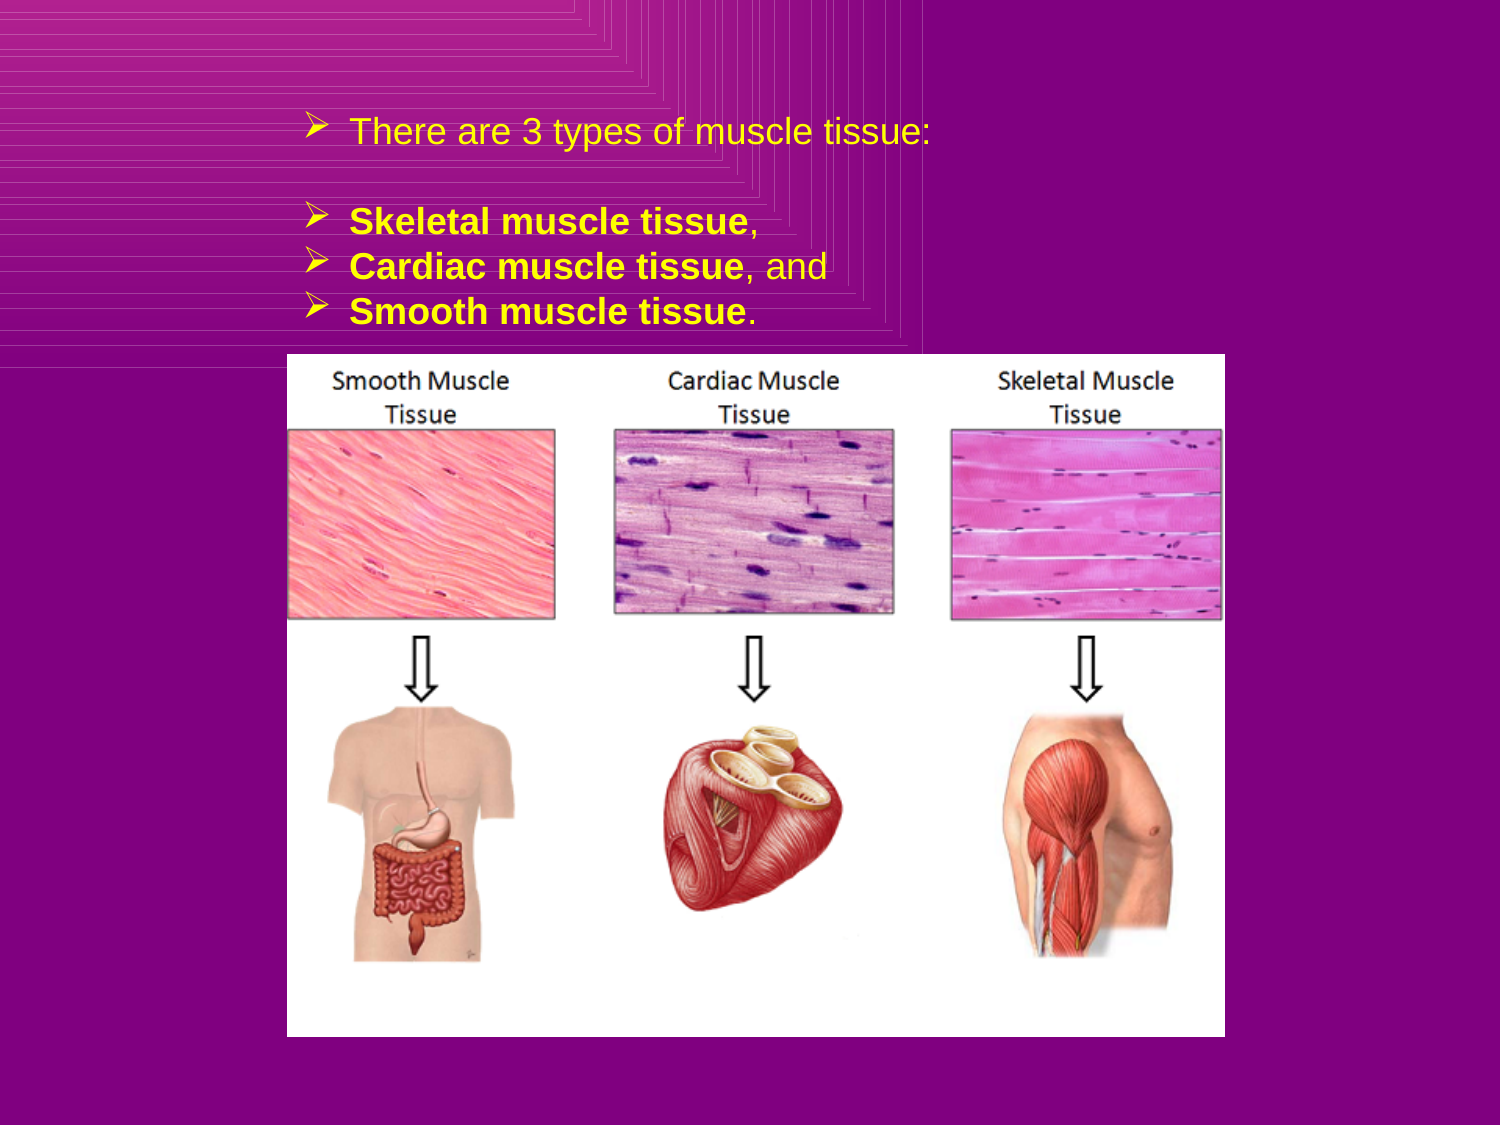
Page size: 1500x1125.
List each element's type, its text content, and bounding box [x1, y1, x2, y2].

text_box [287, 354, 1226, 1037]
text_box There are 3 types of muscle tissue: Skeletal muscle tissue, Cardiac muscle tissue, and Smooth muscle tissue. [287, 99, 1463, 385]
